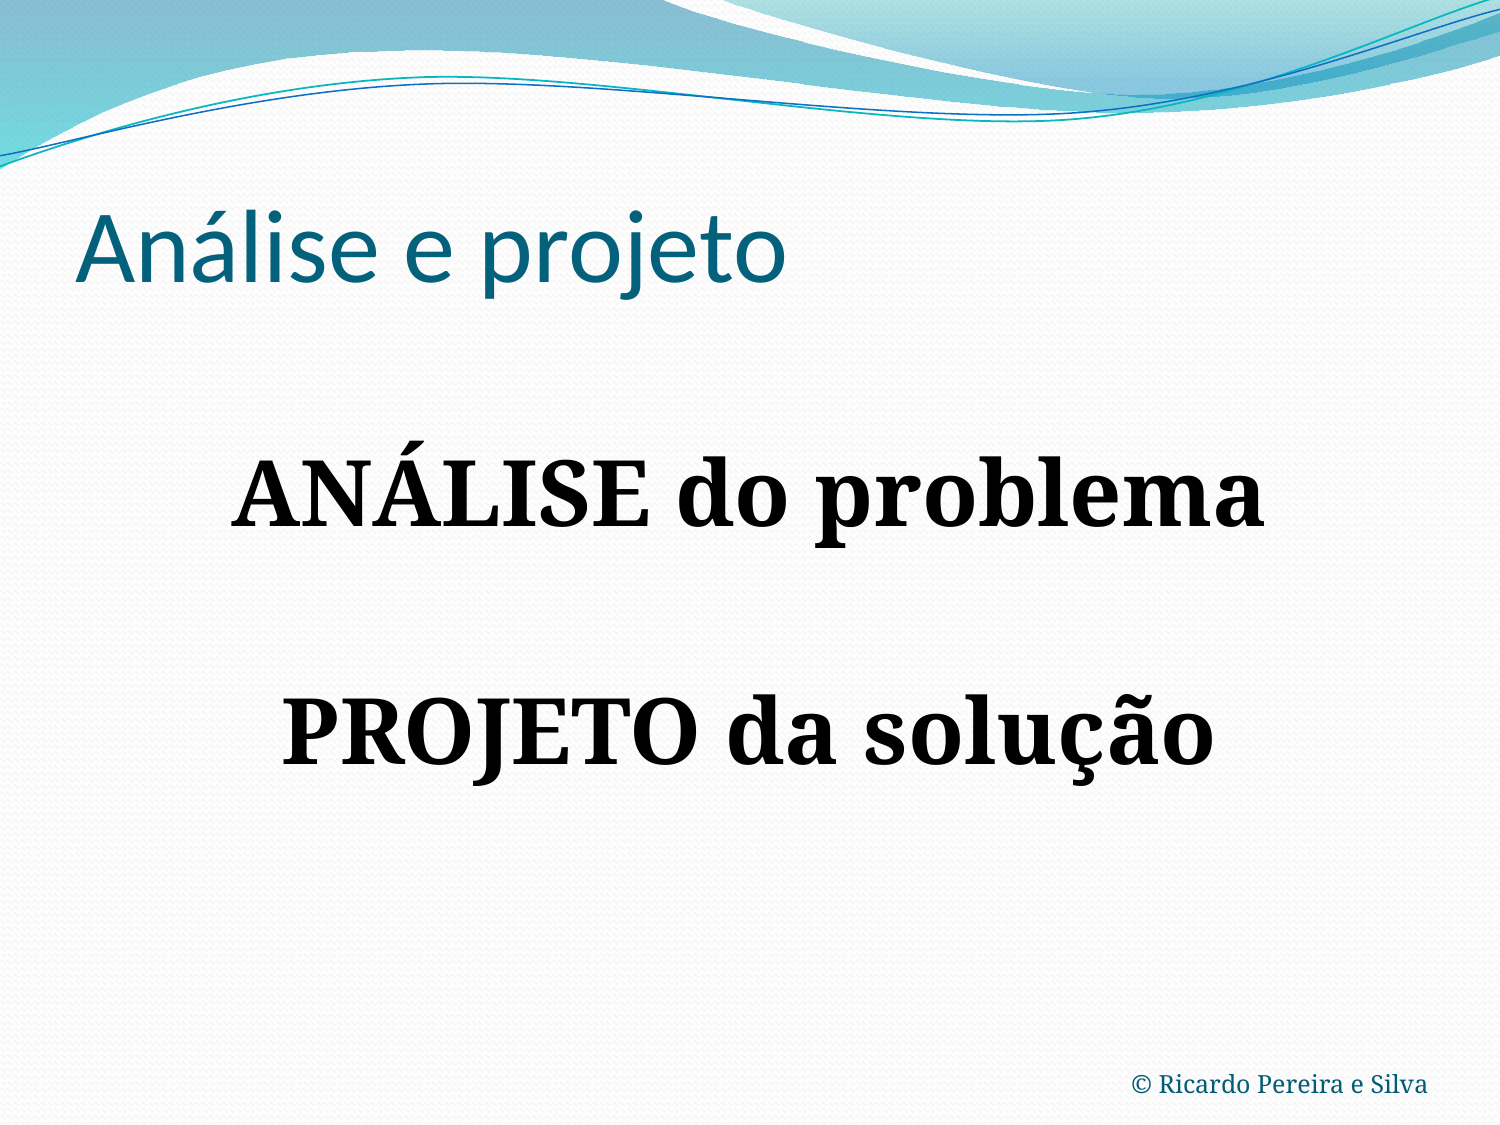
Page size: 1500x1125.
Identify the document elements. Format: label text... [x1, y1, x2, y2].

list ANÁLISE do problema PROJETO da solução [75, 317, 1425, 1038]
footer © Ricardo Pereira e Silva [1101, 1042, 1429, 1103]
title Análise e projeto [75, 115, 1425, 303]
